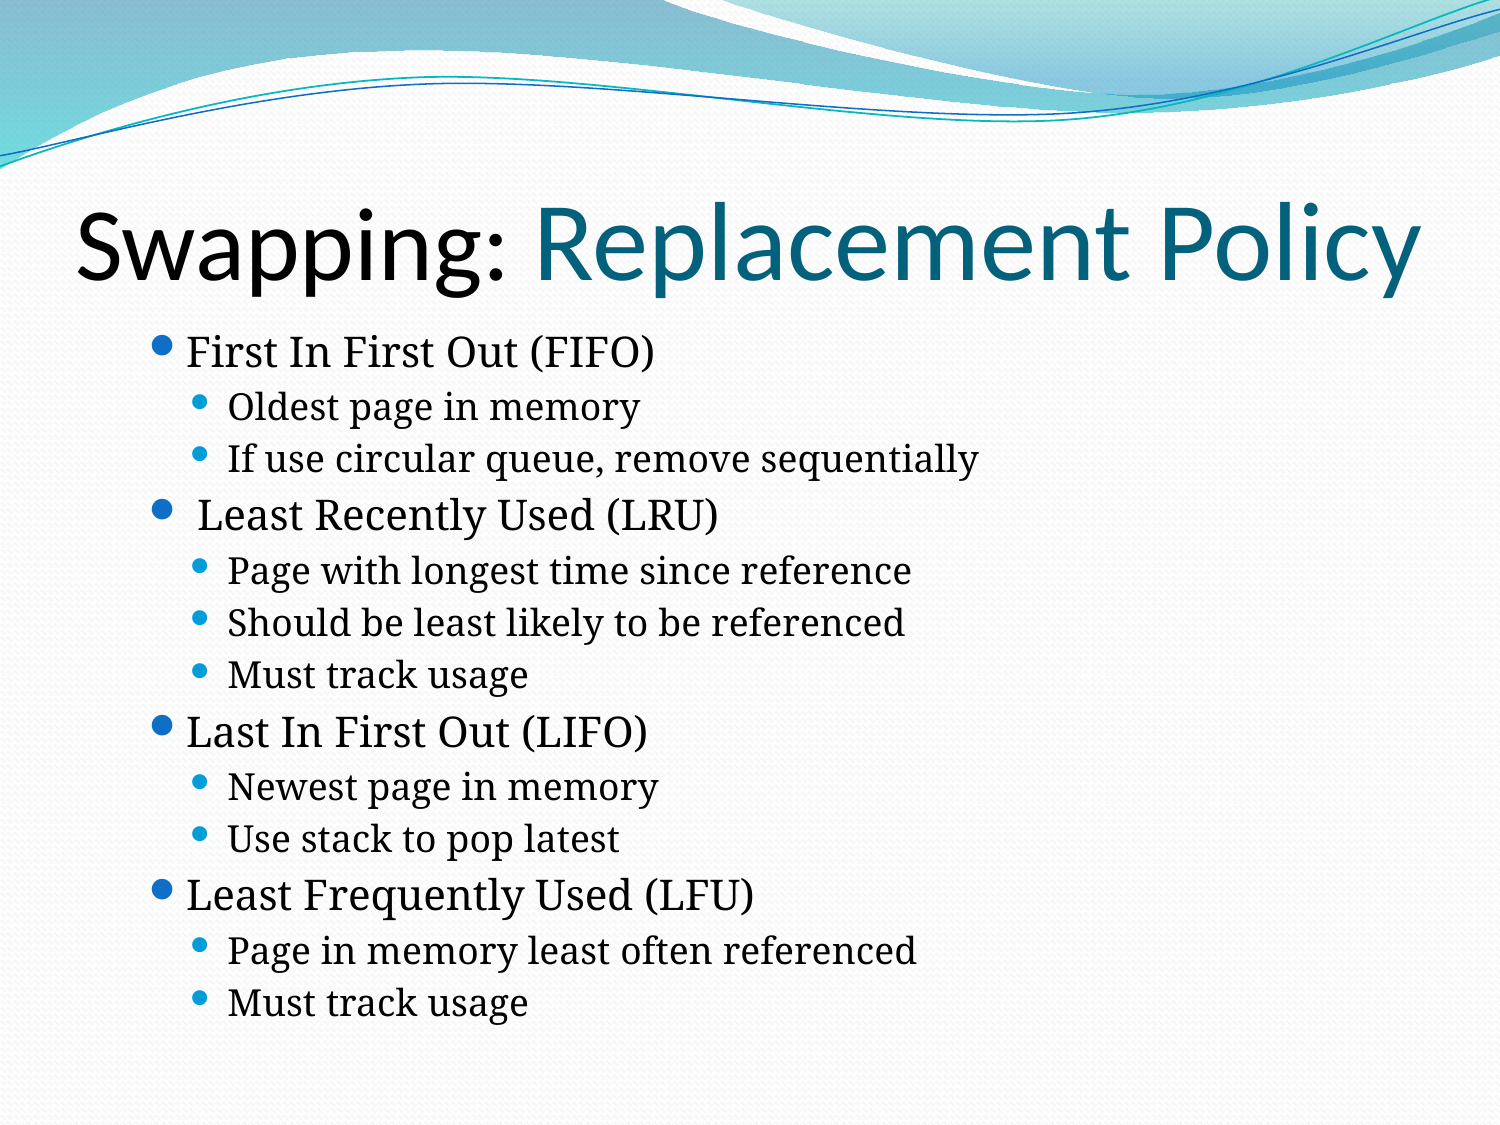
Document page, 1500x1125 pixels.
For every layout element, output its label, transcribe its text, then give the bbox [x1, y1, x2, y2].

title Swapping: Replacement Policy [75, 115, 1425, 303]
list First In First Out (FIFO) Oldest page in memory If use circular queue, remove sequentially Least Recently Used (LRU) Page with longest time since reference Should be least likely to be referenced Must track usage Last In First Out (LIFO) Newest page in memory Use stack to pop latest Least Frequently Used (LFU) Page in memory least often referenced Must track usage [75, 317, 1425, 1038]
